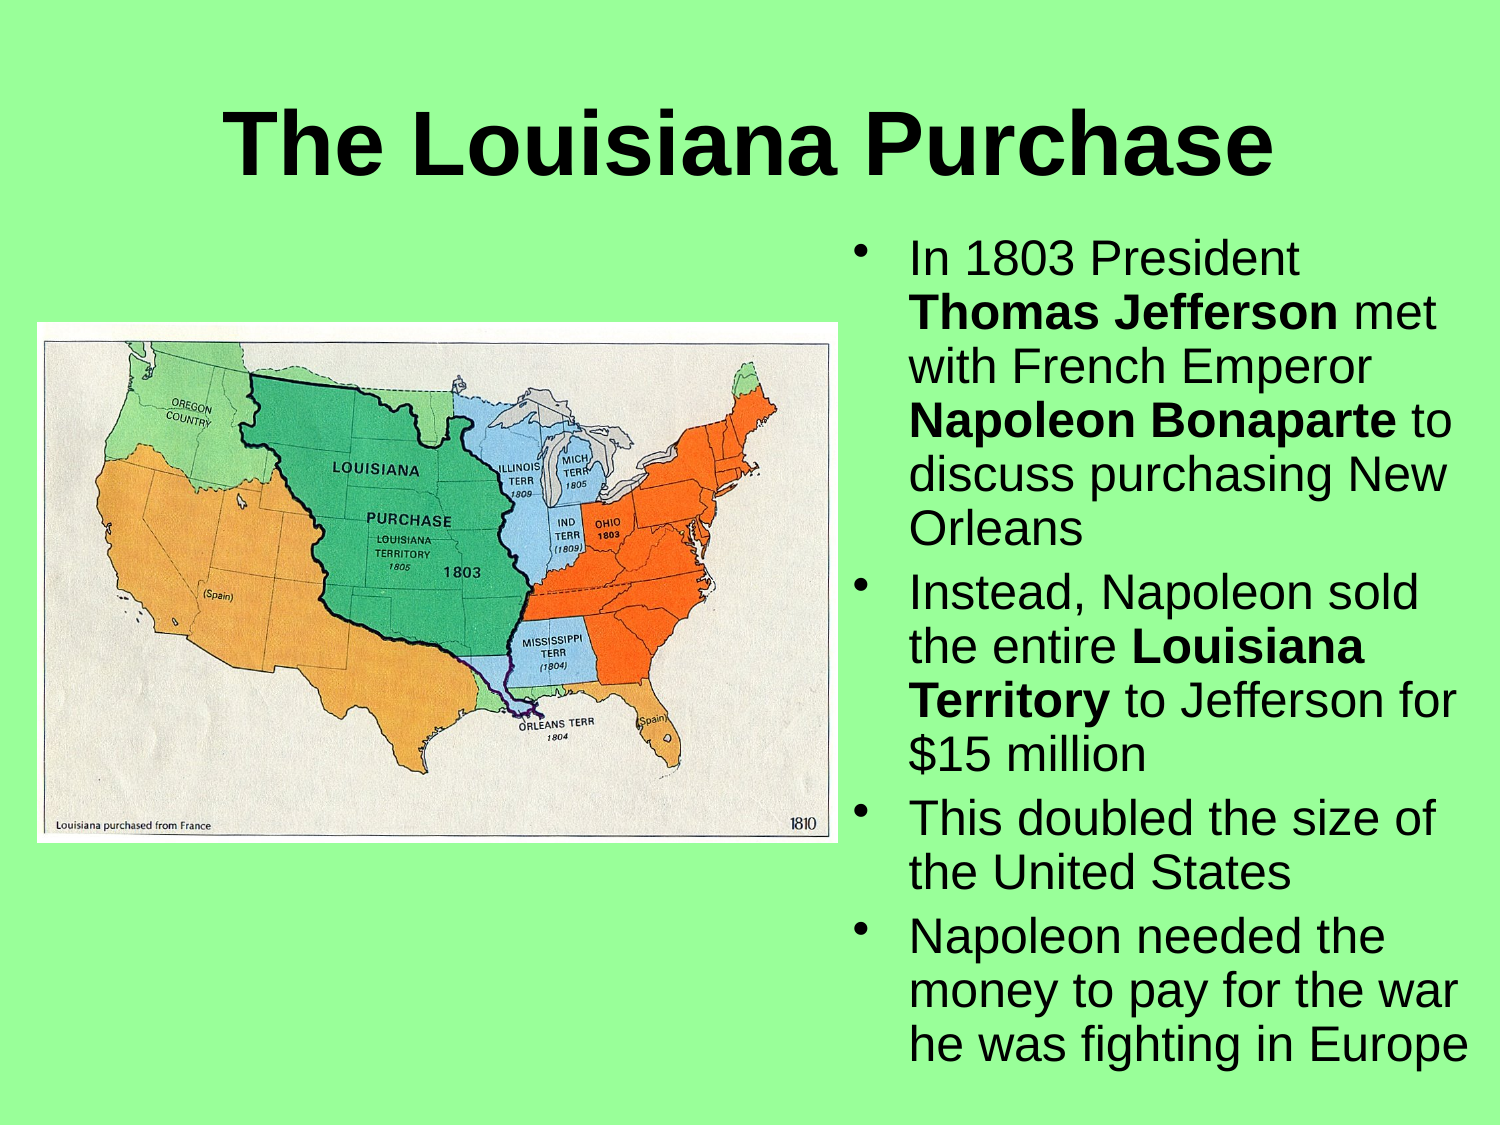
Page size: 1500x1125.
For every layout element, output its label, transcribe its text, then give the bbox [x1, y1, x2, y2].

title The Louisiana Purchase [75, 45, 1425, 233]
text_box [37, 321, 838, 844]
list In 1803 President Thomas Jefferson met with French Emperor Napoleon Bonaparte to discuss purchasing New Orleans Instead, Napoleon sold the entire Louisiana Territory to Jefferson for $15 million This doubled the size of the United States Napoleon needed the money to pay for the war he was fighting in Europe [837, 224, 1500, 1050]
